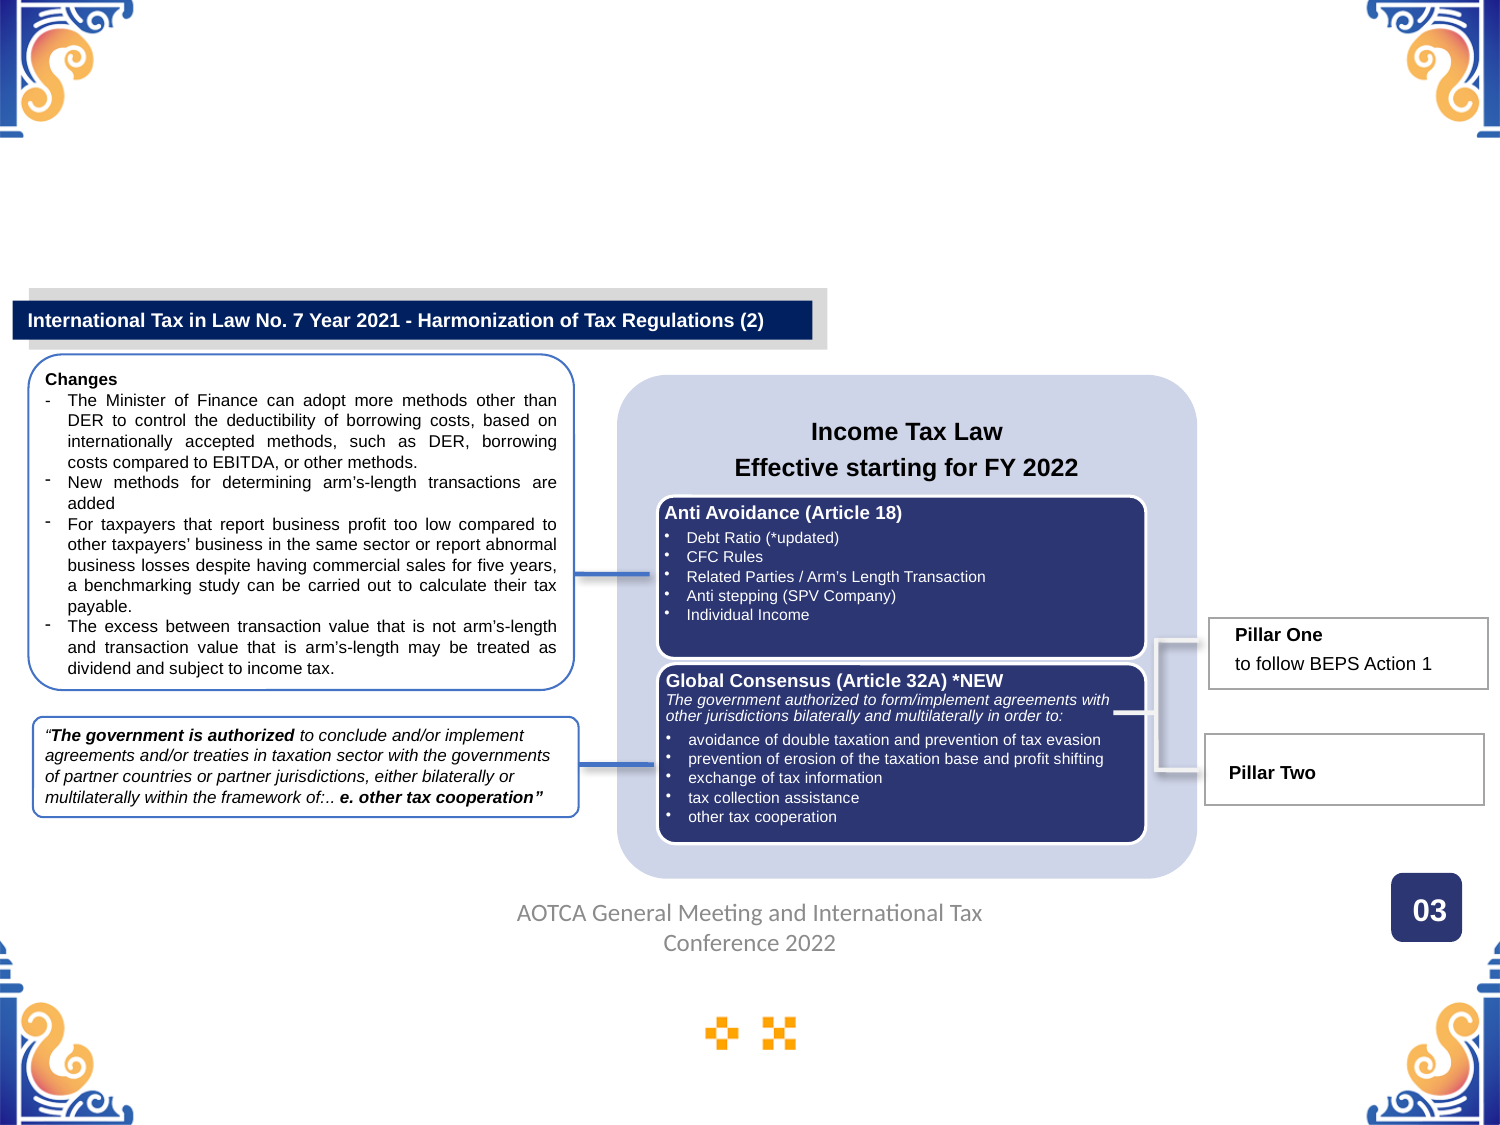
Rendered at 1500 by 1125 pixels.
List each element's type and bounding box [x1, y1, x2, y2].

text_box [28, 354, 574, 691]
picture [0, 0, 1500, 1125]
text_box [616, 374, 1198, 879]
text_box [657, 496, 1146, 659]
text_box [1203, 734, 1485, 827]
text_box [1208, 618, 1488, 690]
text_box [32, 716, 579, 818]
text_box [657, 663, 1146, 844]
